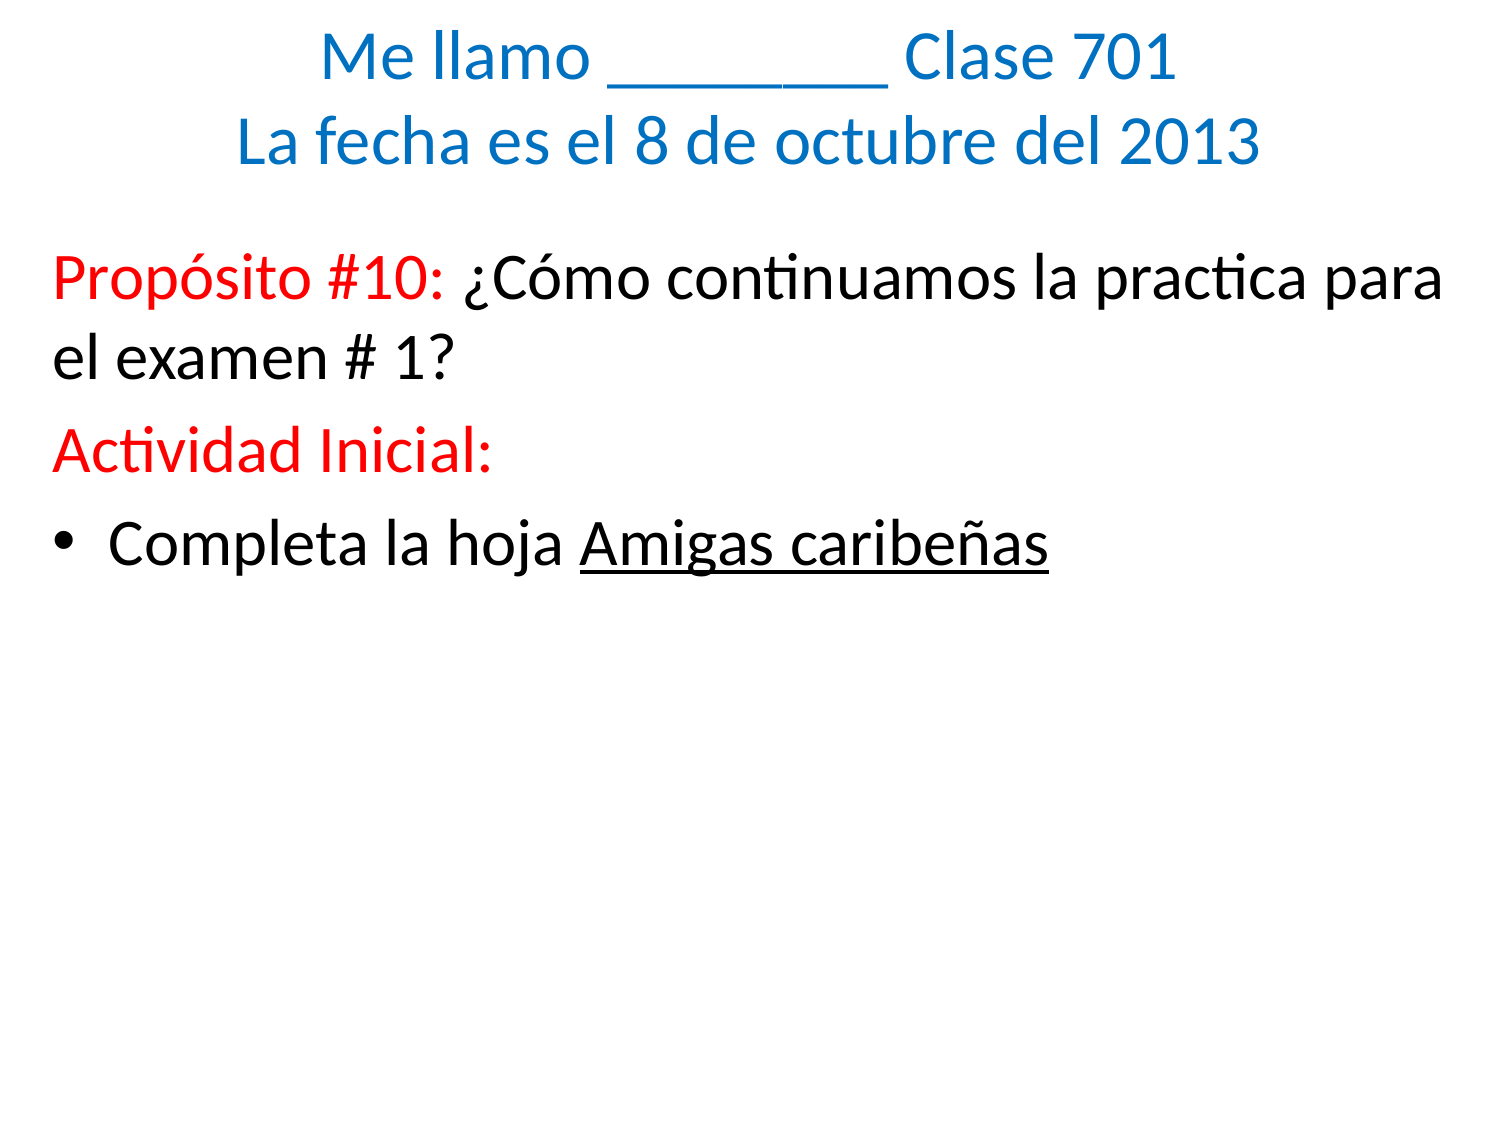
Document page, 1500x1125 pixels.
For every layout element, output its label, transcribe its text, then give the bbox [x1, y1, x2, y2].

list Propósito #10: ¿Cómo continuamos la practica para el examen # 1? Actividad Inicial: Completa la hoja Amigas caribeñas [37, 224, 1463, 1088]
title Me llamo ________ Clase 701 La fecha es el 8 de octubre del 2013 [75, 0, 1425, 188]
